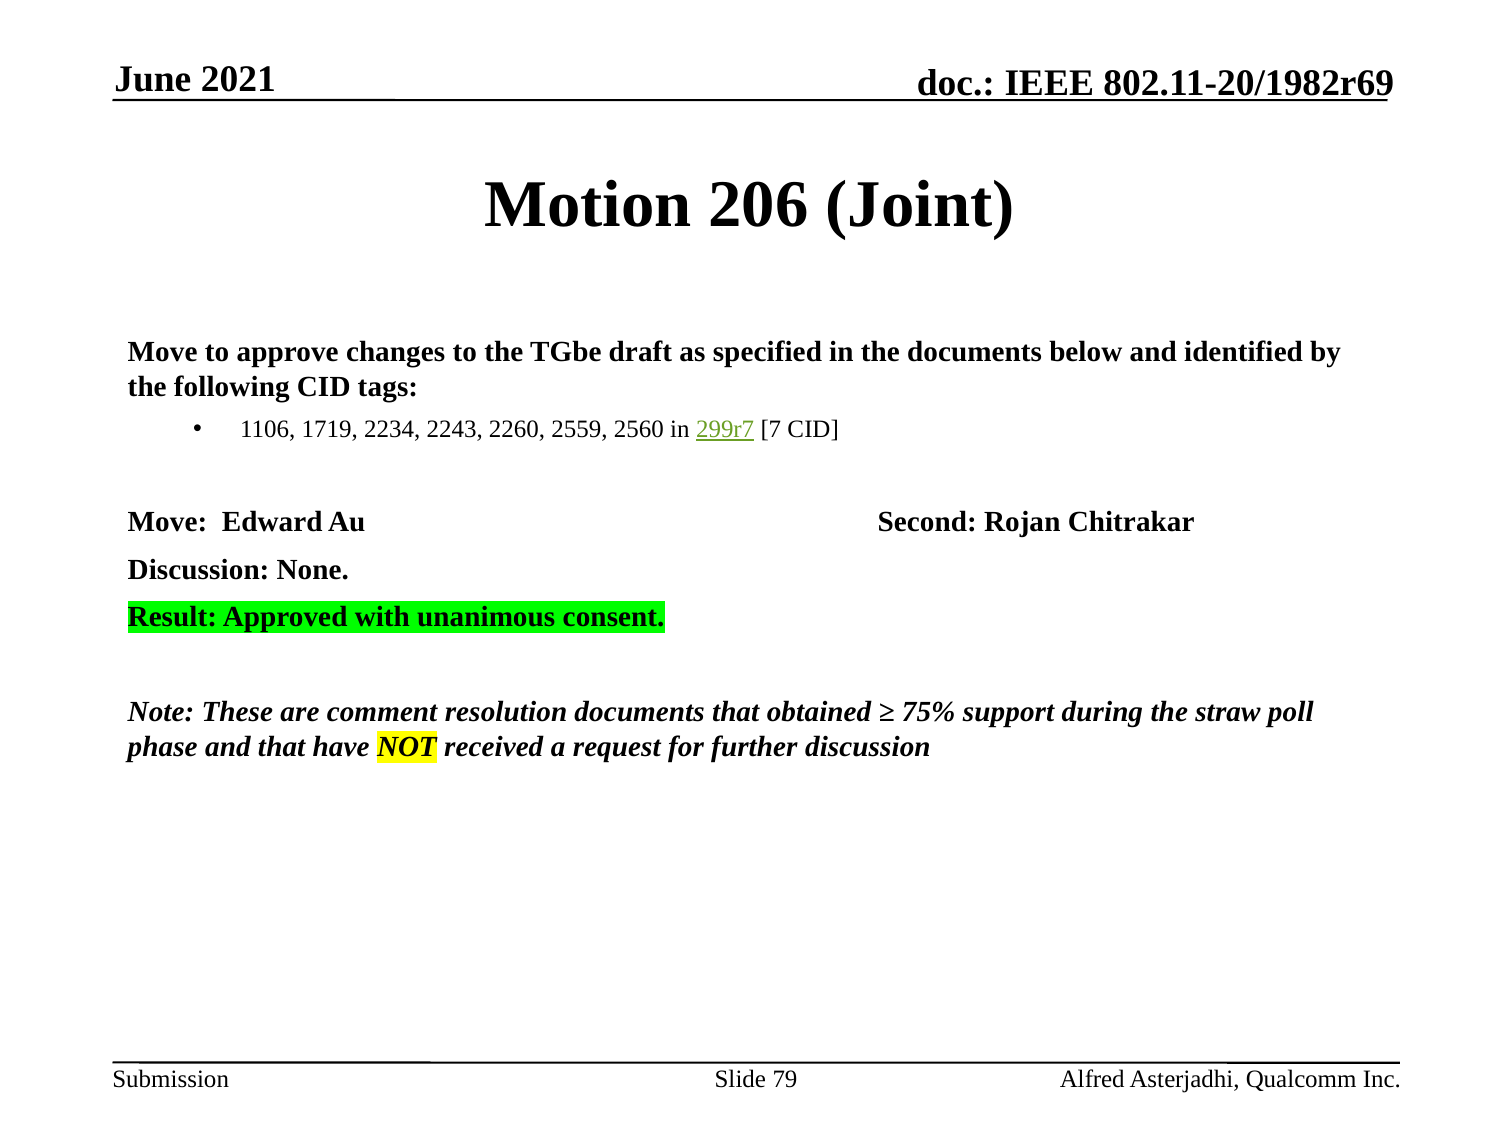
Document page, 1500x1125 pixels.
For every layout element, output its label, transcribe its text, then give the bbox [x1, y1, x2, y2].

footer Alfred Asterjadhi, Qualcomm Inc. [878, 1061, 1402, 1093]
title Motion 206 (Joint) [112, 112, 1388, 288]
list Move to approve changes to the TGbe draft as specified in the documents below and identified by the following CID tags: 1106, 1719, 2234, 2243, 2260, 2559, 2560 in 299r7 [7 CID] Move: Edward Au Second: Rojan Chitrakar Discussion: None. Result: Approved with unanimous consent. Note: These are comment resolution documents that obtained ≥ 75% support during the straw poll phase and that have NOT received a request for further discussion [112, 324, 1388, 1000]
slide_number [114, 54, 423, 100]
slide_number Slide 79 [712, 1061, 800, 1123]
